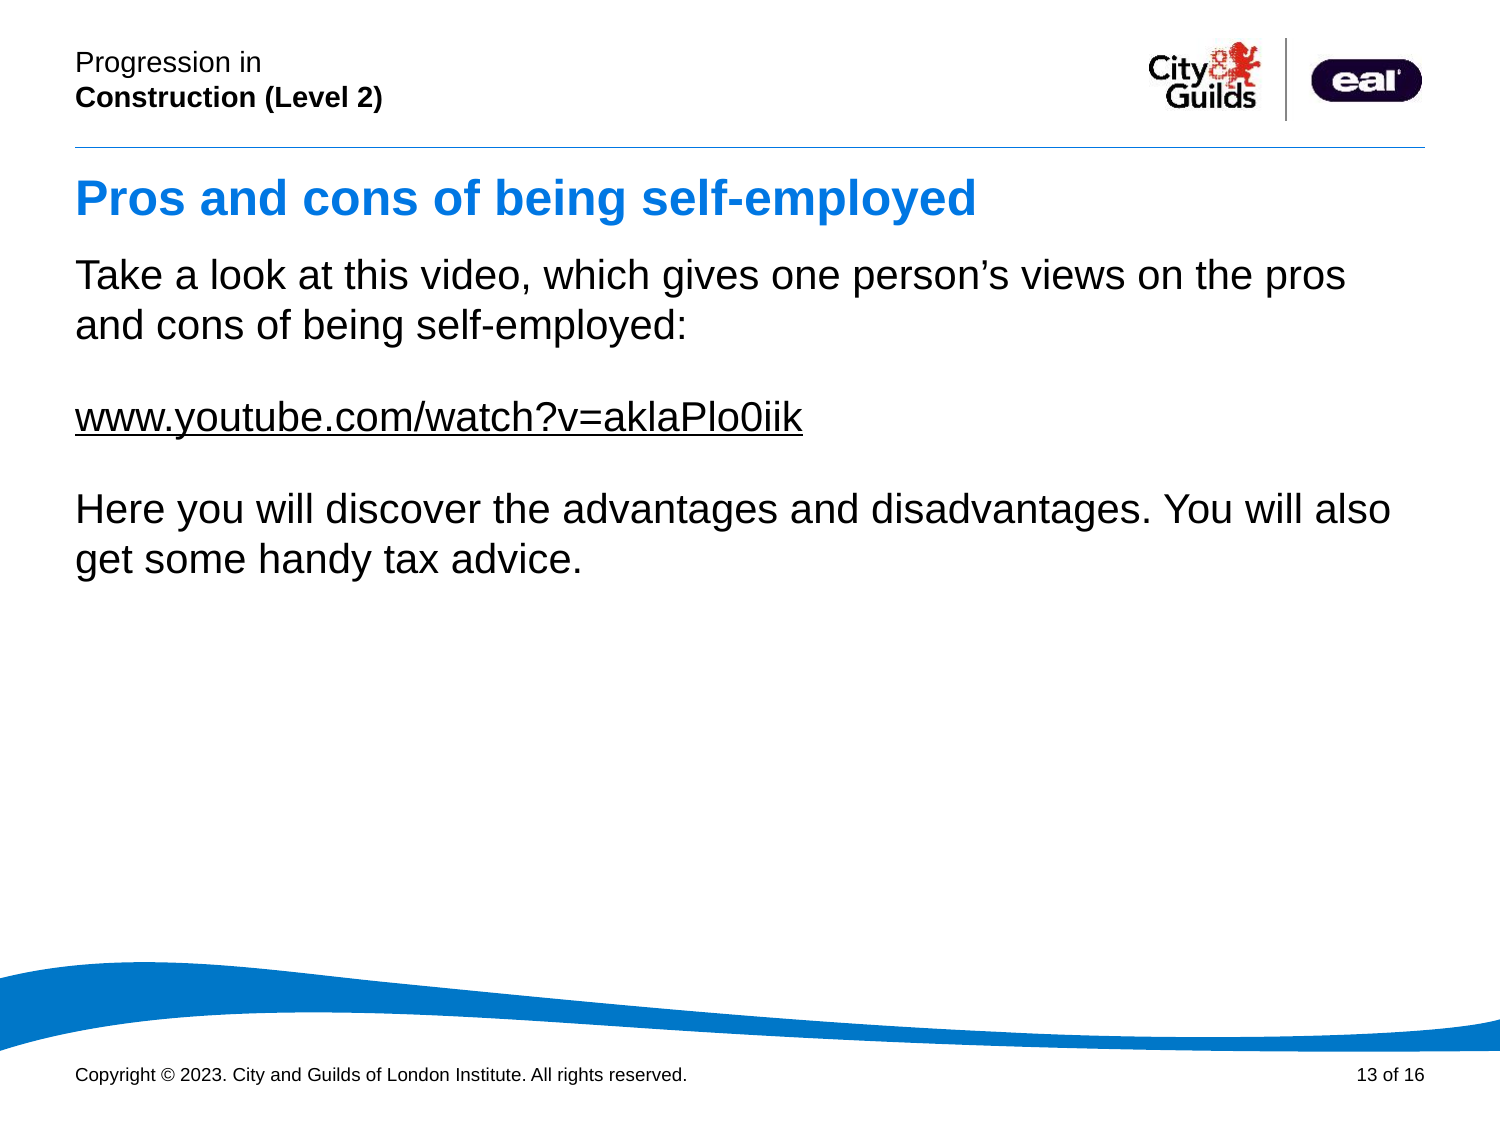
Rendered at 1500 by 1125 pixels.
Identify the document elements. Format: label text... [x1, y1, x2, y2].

title Pros and cons of being self-employed [74, 165, 1426, 229]
picture [1149, 38, 1422, 121]
list Take a look at this video, which gives one person’s views on the pros and cons of being self-employed: www.youtube.com/watch?v=aklaPlo0iik Here you will discover the advantages and disadvantages. You will also get some handy tax advice. [74, 247, 1426, 946]
